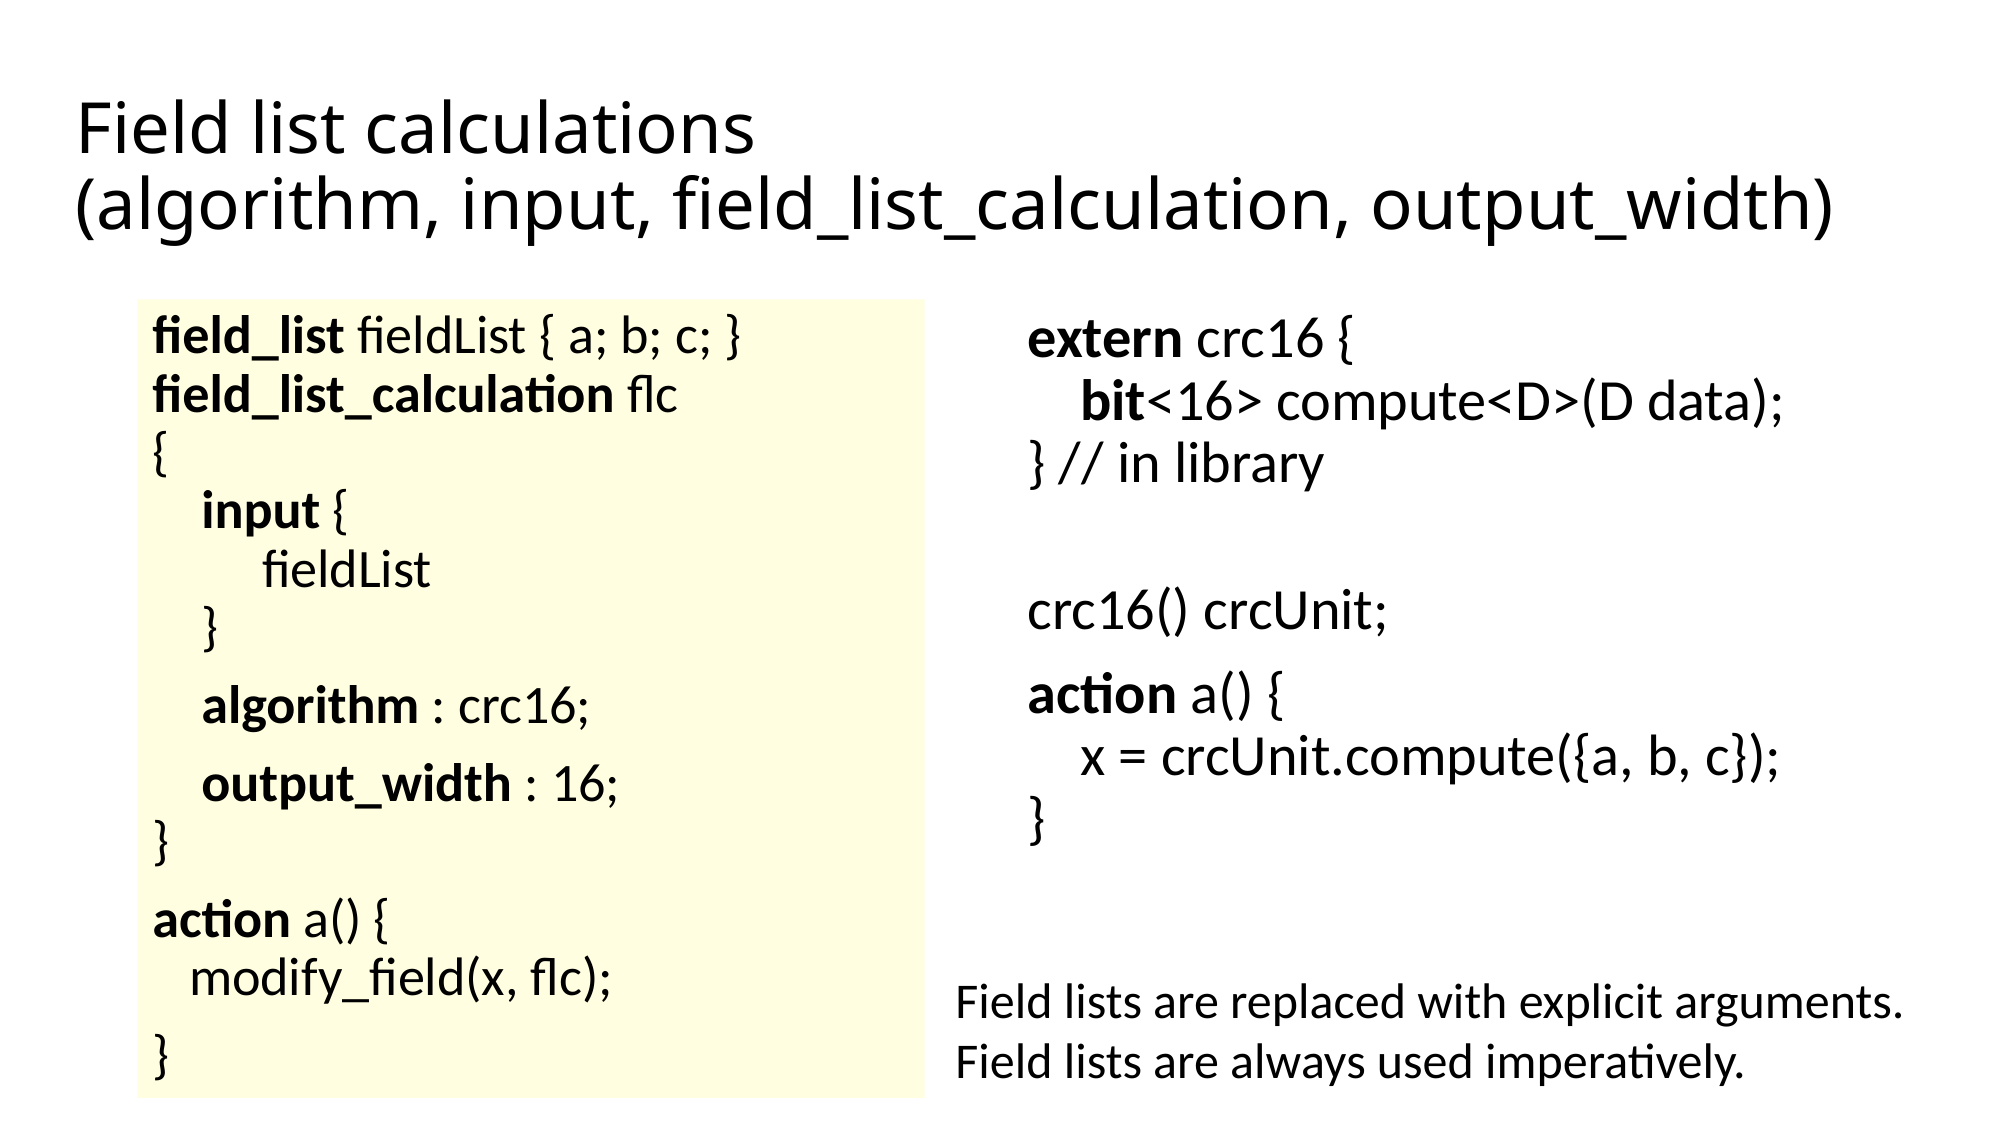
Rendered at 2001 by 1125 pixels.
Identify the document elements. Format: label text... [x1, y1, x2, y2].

text_box Field lists are replaced with explicit arguments. Field lists are always used imperatively. [940, 961, 1965, 1097]
list extern crc16 { bit<16> compute<D>(D data); } // in library crc16() crcUnit; action a() { x = crcUnit.compute({a, b, c}); } [1012, 299, 1863, 961]
list field_list fieldList { a; b; c; } field_list_calculation flc { input { fieldList } algorithm : crc16; output_width : 16; } action a() { modify_field(x, flc); } [137, 299, 925, 1098]
title Field list calculations (algorithm, input, field_list_calculation, output_width) [60, 59, 1932, 278]
